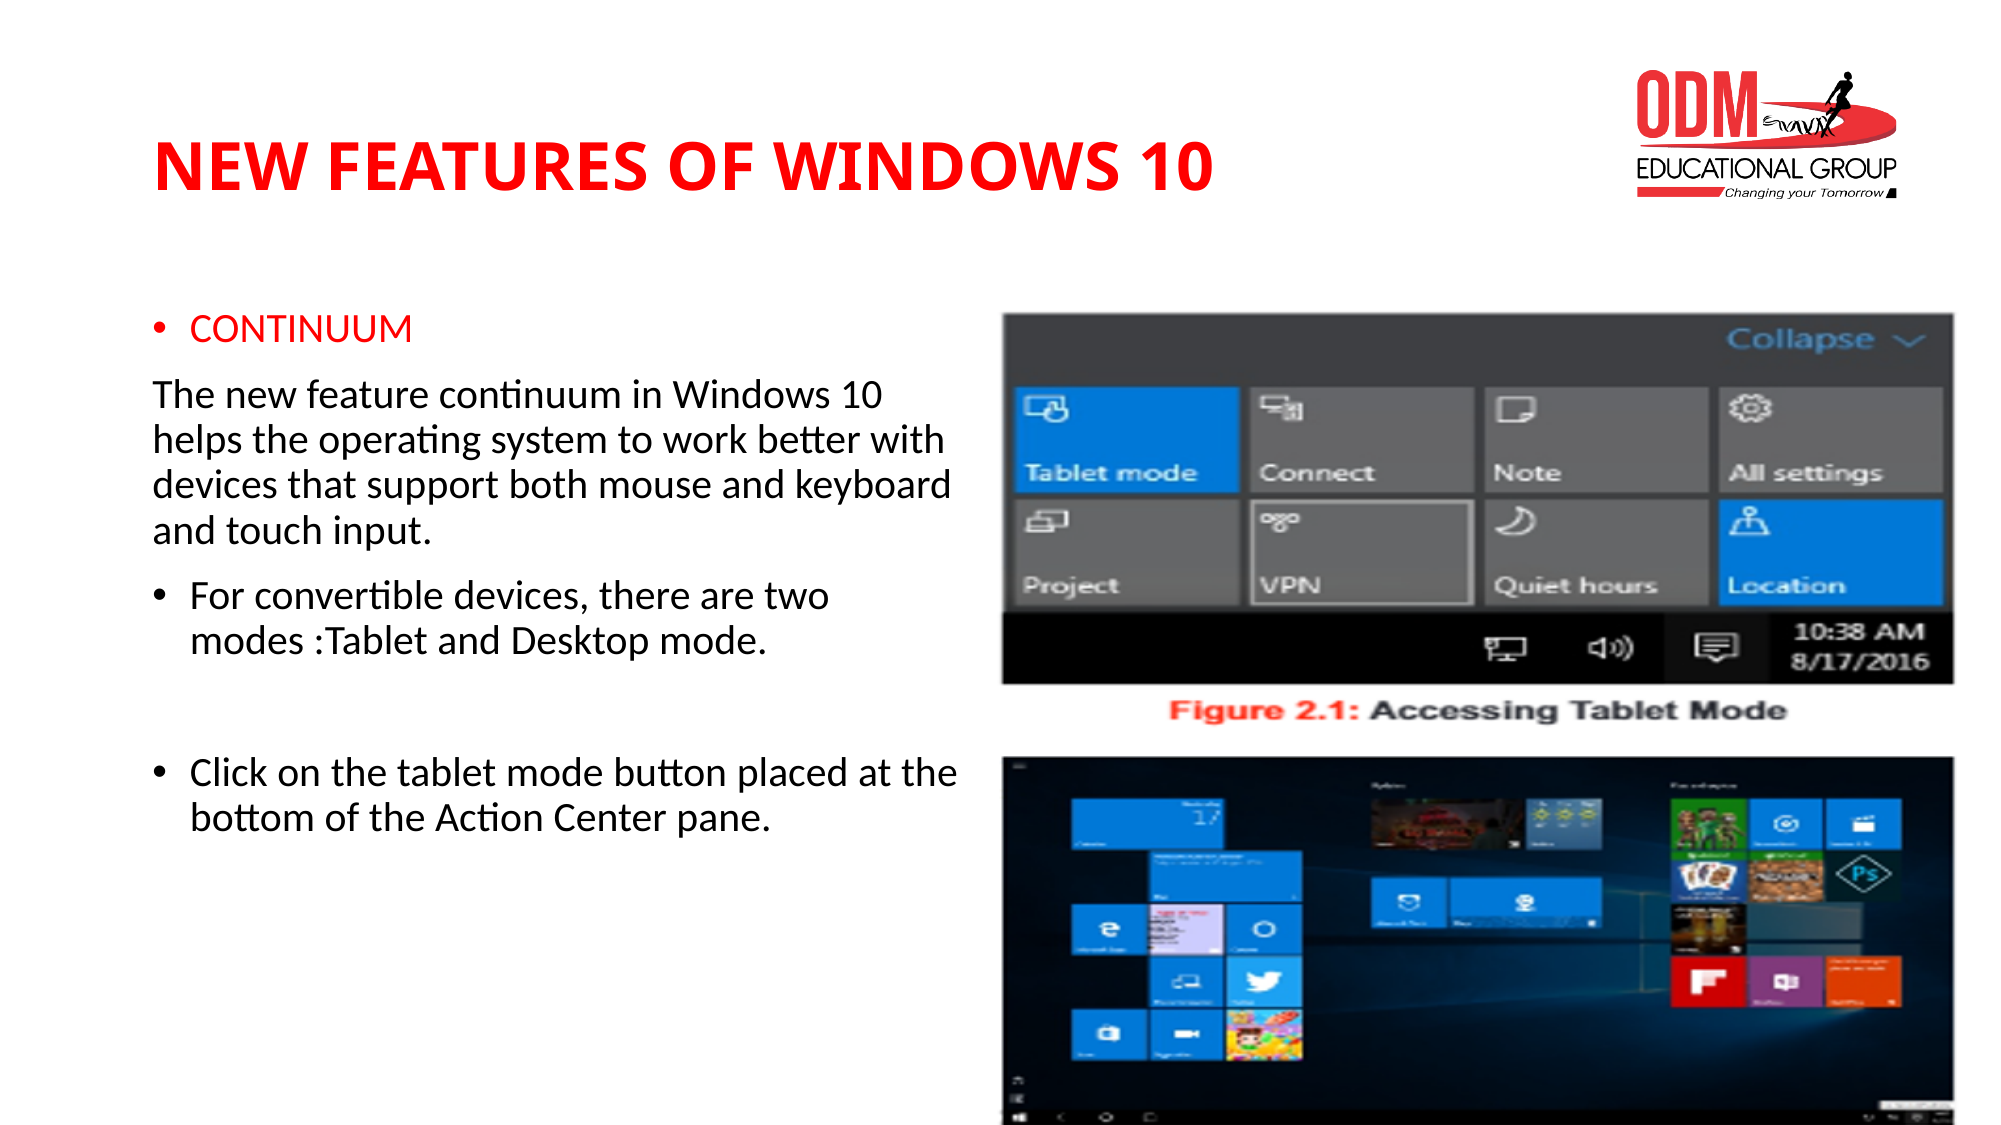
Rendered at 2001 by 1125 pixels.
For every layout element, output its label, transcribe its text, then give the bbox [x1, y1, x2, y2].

list CONTINUUM The new feature continuum in Windows 10 helps the operating system to work better with devices that support both mouse and keyboard and touch input. For convertible devices, there are two modes :Tablet and Desktop mode. Click on the tablet mode button placed at the bottom of the Action Center pane. [137, 299, 987, 1014]
text_box [1637, 70, 1897, 199]
picture [987, 299, 1973, 1125]
title NEW FEATURES OF WINDOWS 10 [137, 59, 1863, 278]
